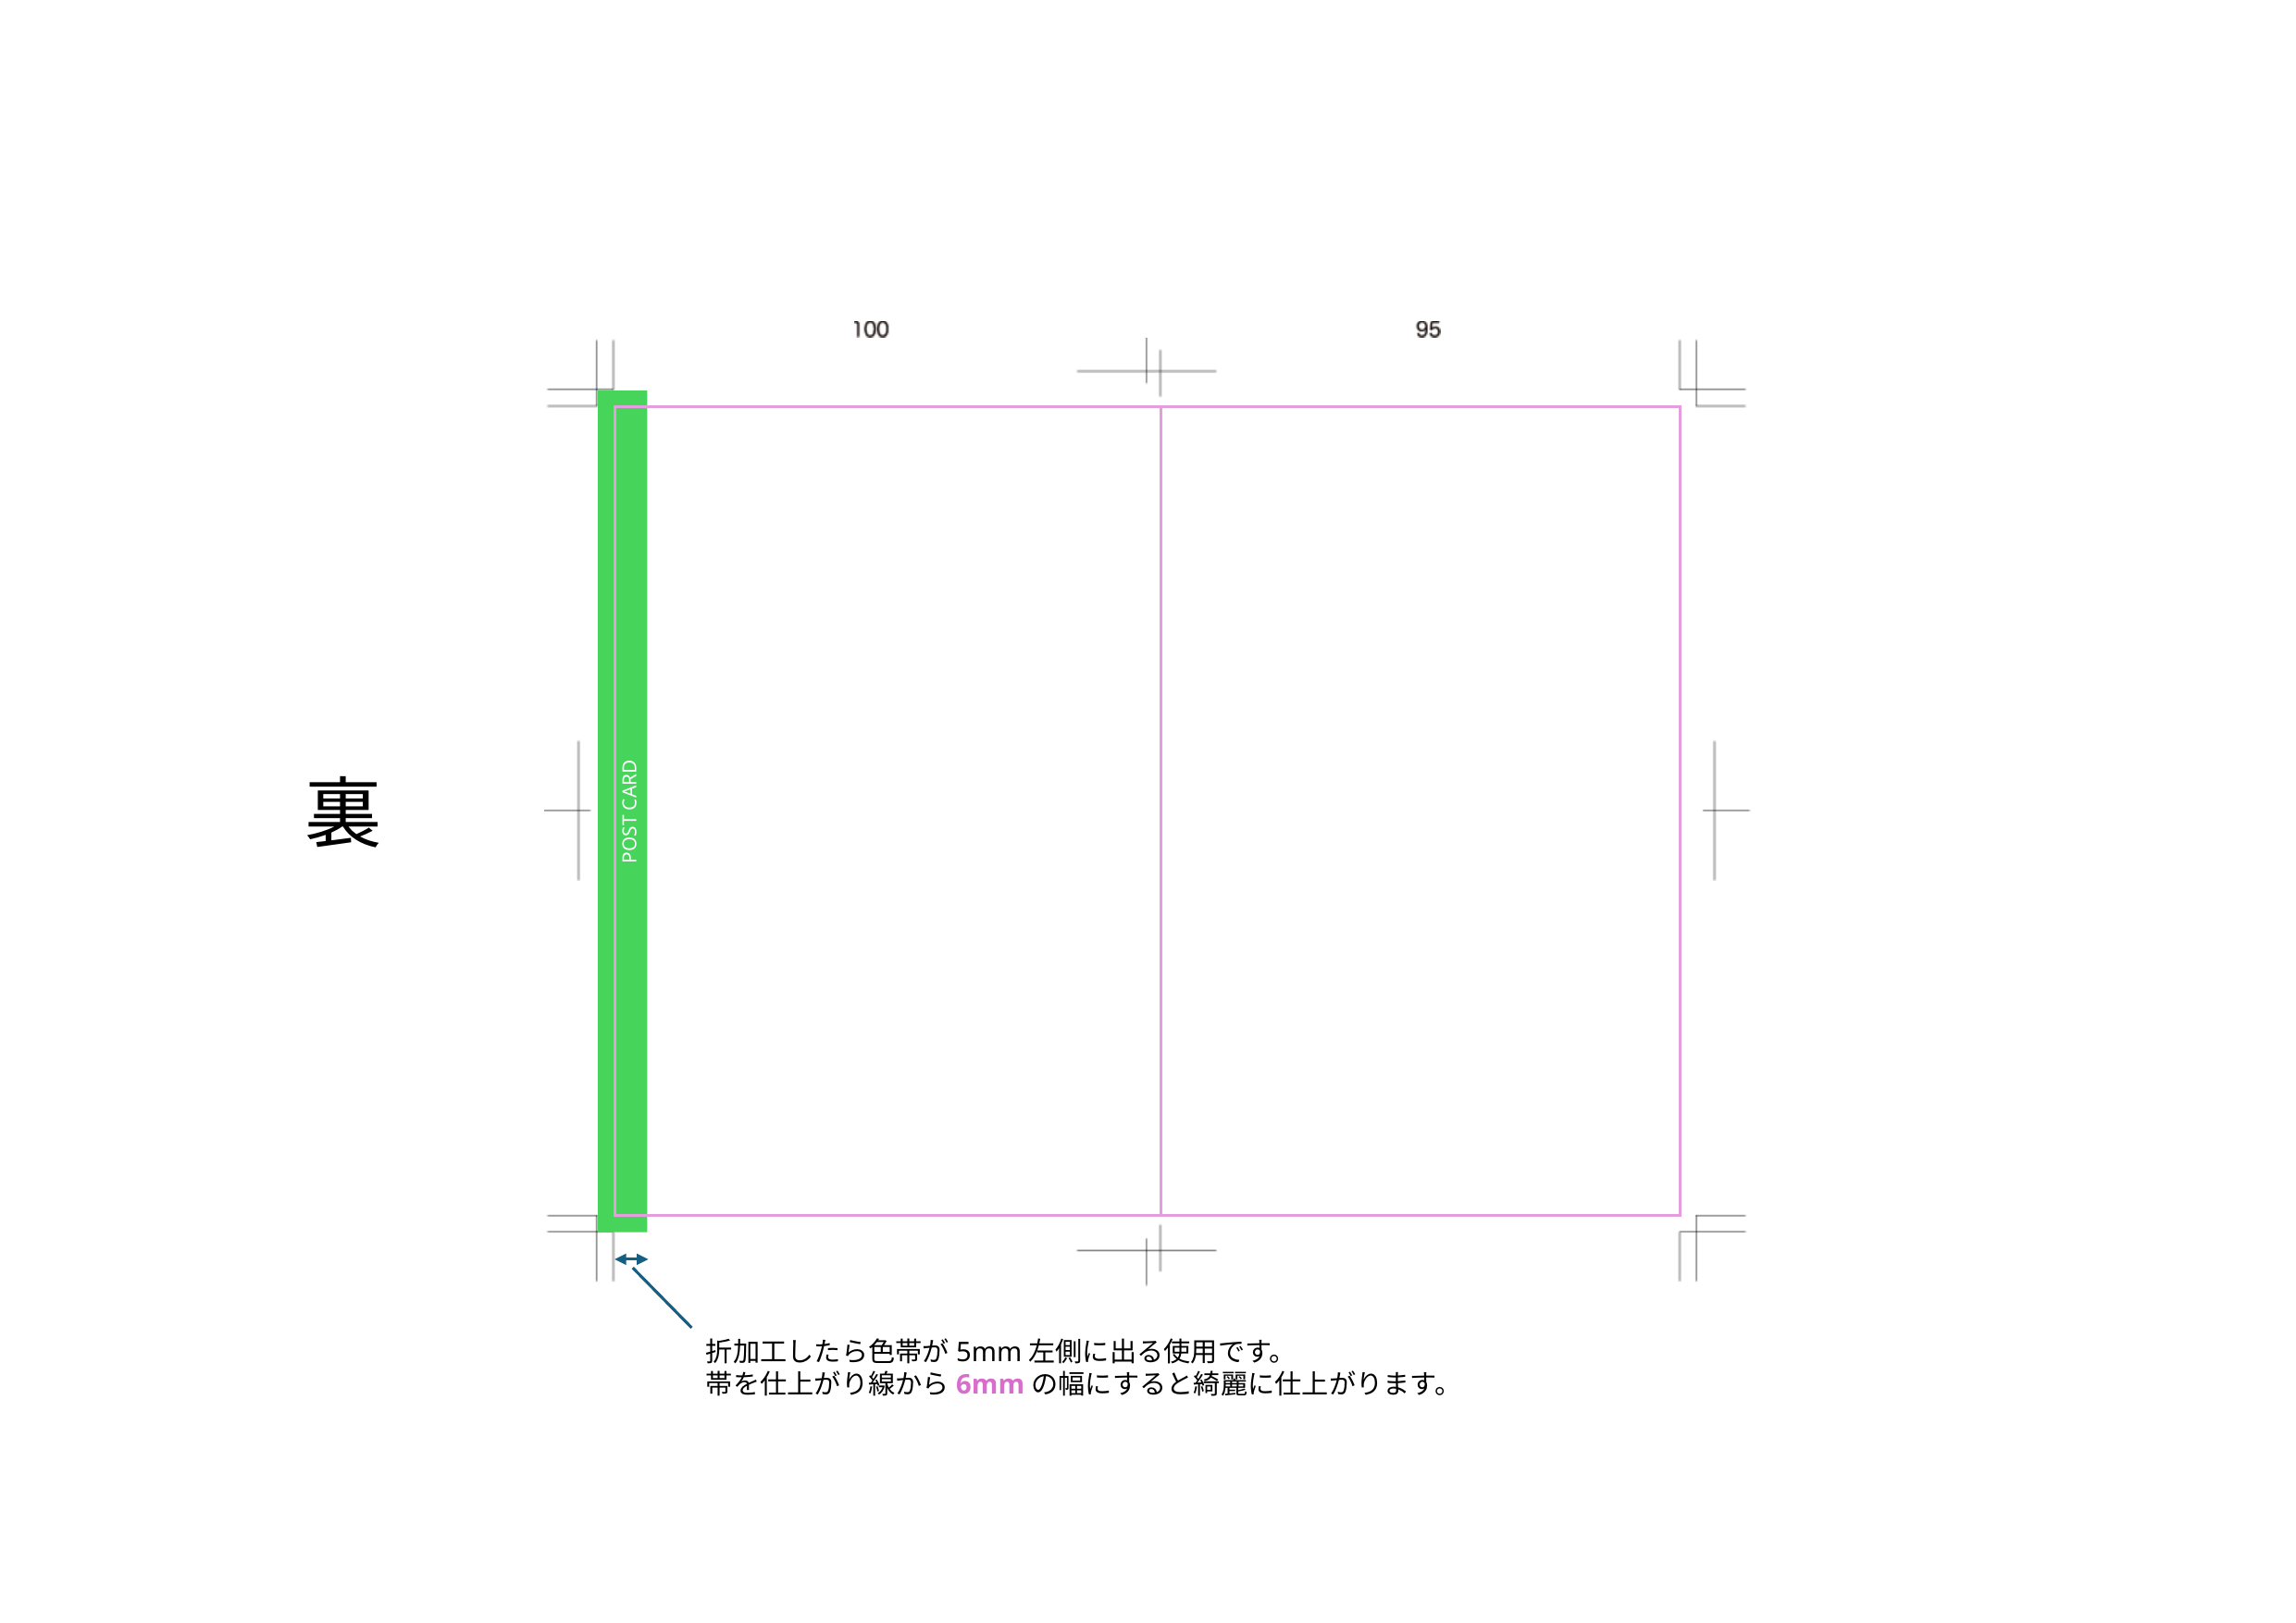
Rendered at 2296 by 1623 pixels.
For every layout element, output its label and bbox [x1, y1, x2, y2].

picture [544, 321, 1751, 1286]
